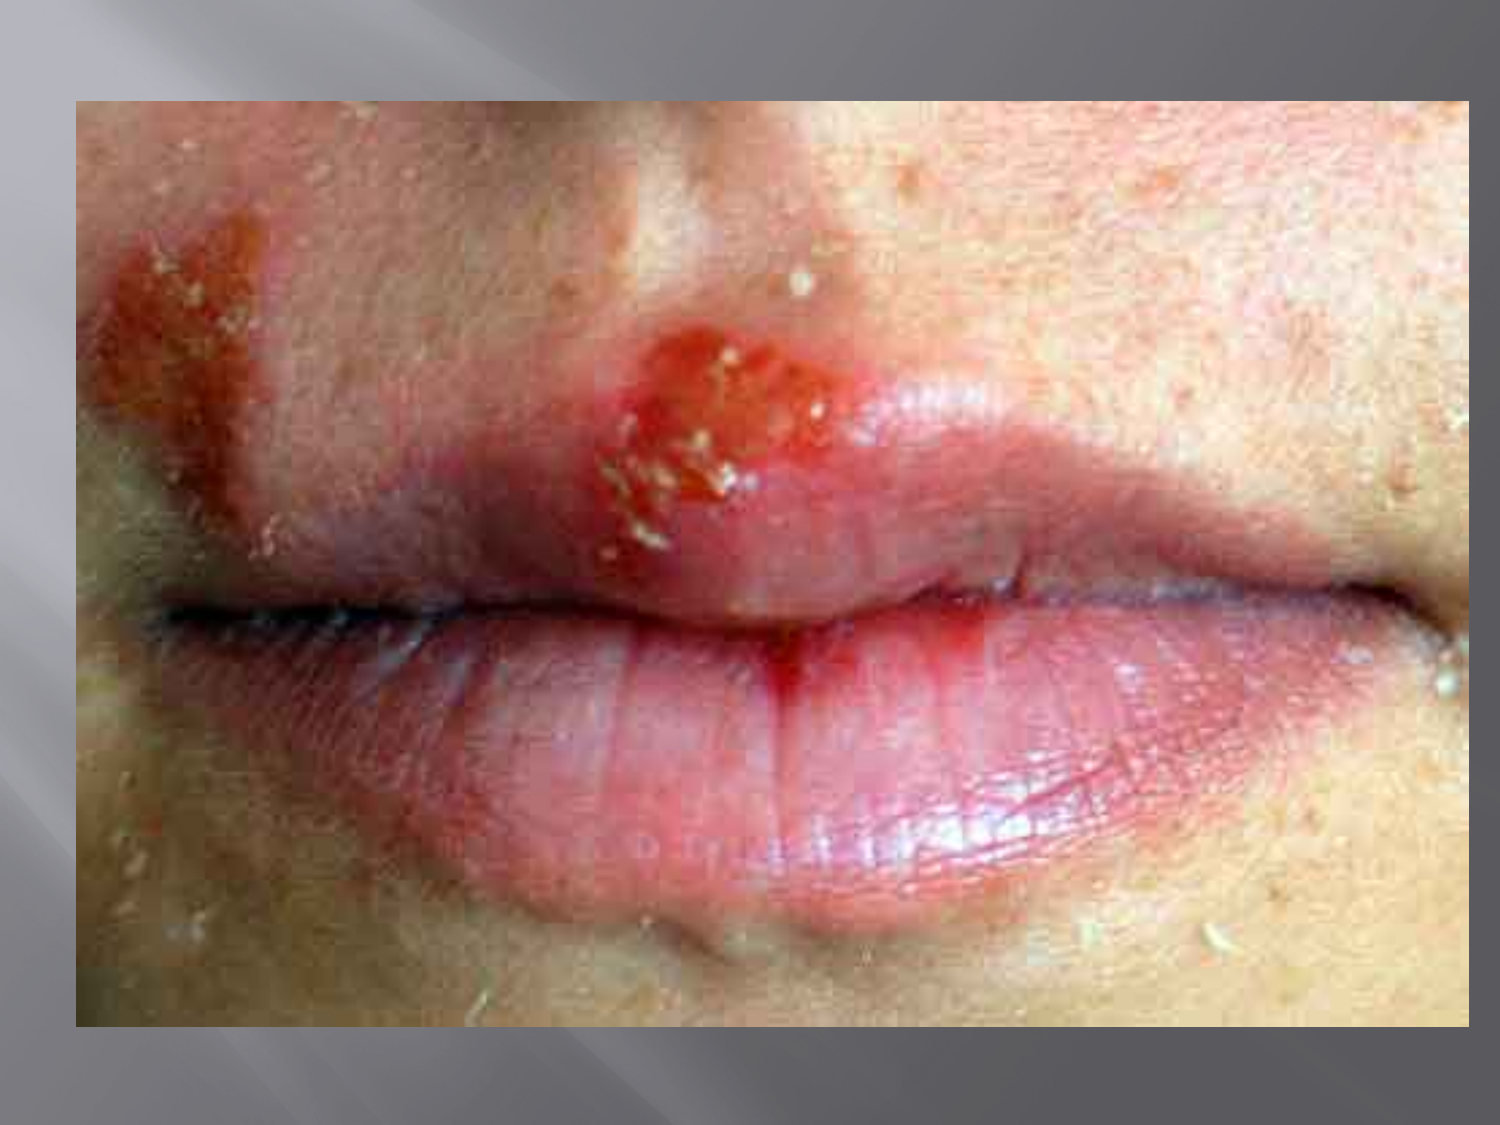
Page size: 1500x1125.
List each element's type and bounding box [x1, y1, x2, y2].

picture [76, 101, 1470, 1027]
